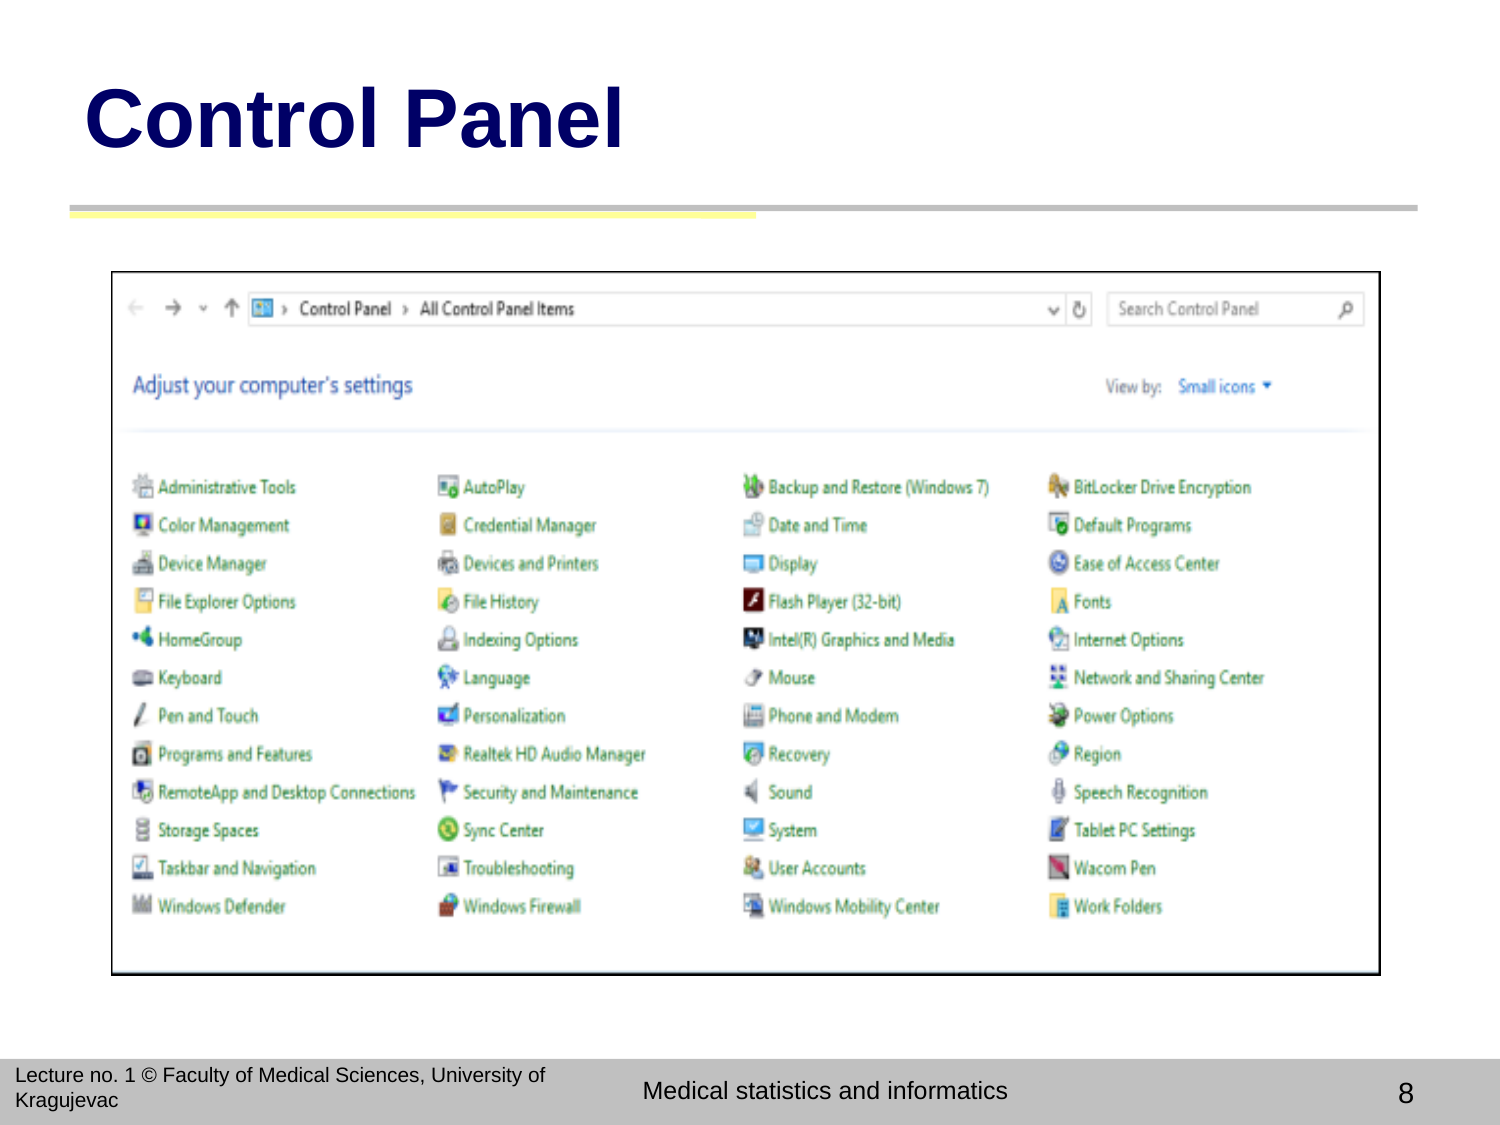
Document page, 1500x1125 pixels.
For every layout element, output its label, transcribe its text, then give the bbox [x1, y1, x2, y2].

footer Medical statistics and informatics [512, 1066, 1140, 1125]
title Control Panel [69, 19, 1426, 208]
slide_number 8 [1161, 1066, 1430, 1125]
slide_number Lecture no. 1 © Faculty of Medical Sciences, University of Kragujevac [0, 1053, 624, 1108]
picture [111, 271, 1381, 976]
